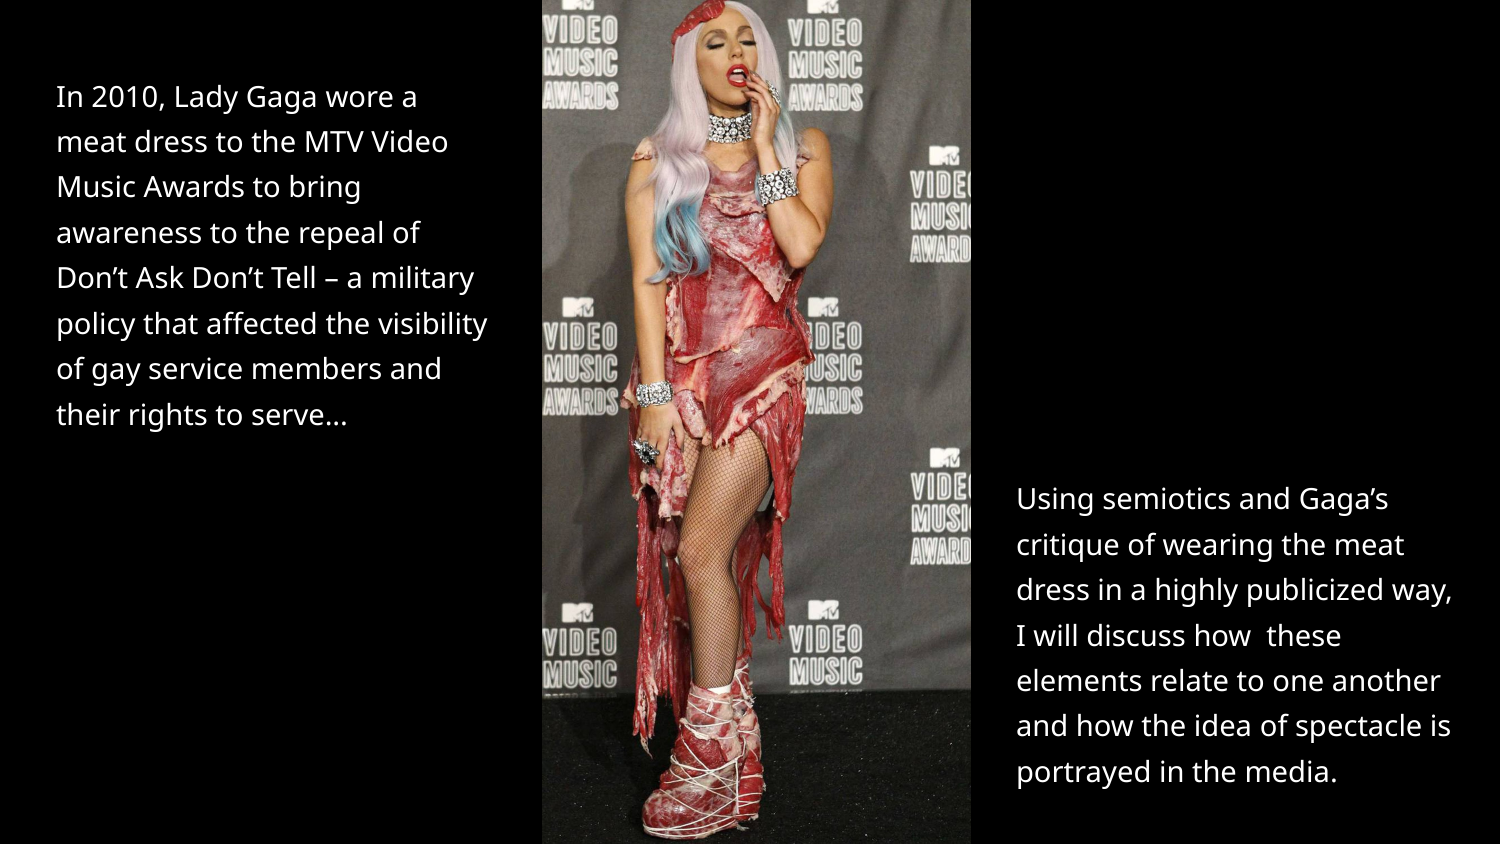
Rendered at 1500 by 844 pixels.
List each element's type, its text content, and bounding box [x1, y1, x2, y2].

picture [542, 0, 971, 844]
text_box In 2010, Lady Gaga wore a meat dress to the MTV Video Music Awards to bring awareness to the repeal of Don’t Ask Don’t Tell – a military policy that affected the visibility of gay service members and their rights to serve... [41, 52, 509, 397]
text_box Using semiotics and Gaga’s critique of wearing the meat dress in a highly publicized way, I will discuss how these elements relate to one another and how the idea of spectacle is portrayed in the media. [1001, 455, 1482, 800]
